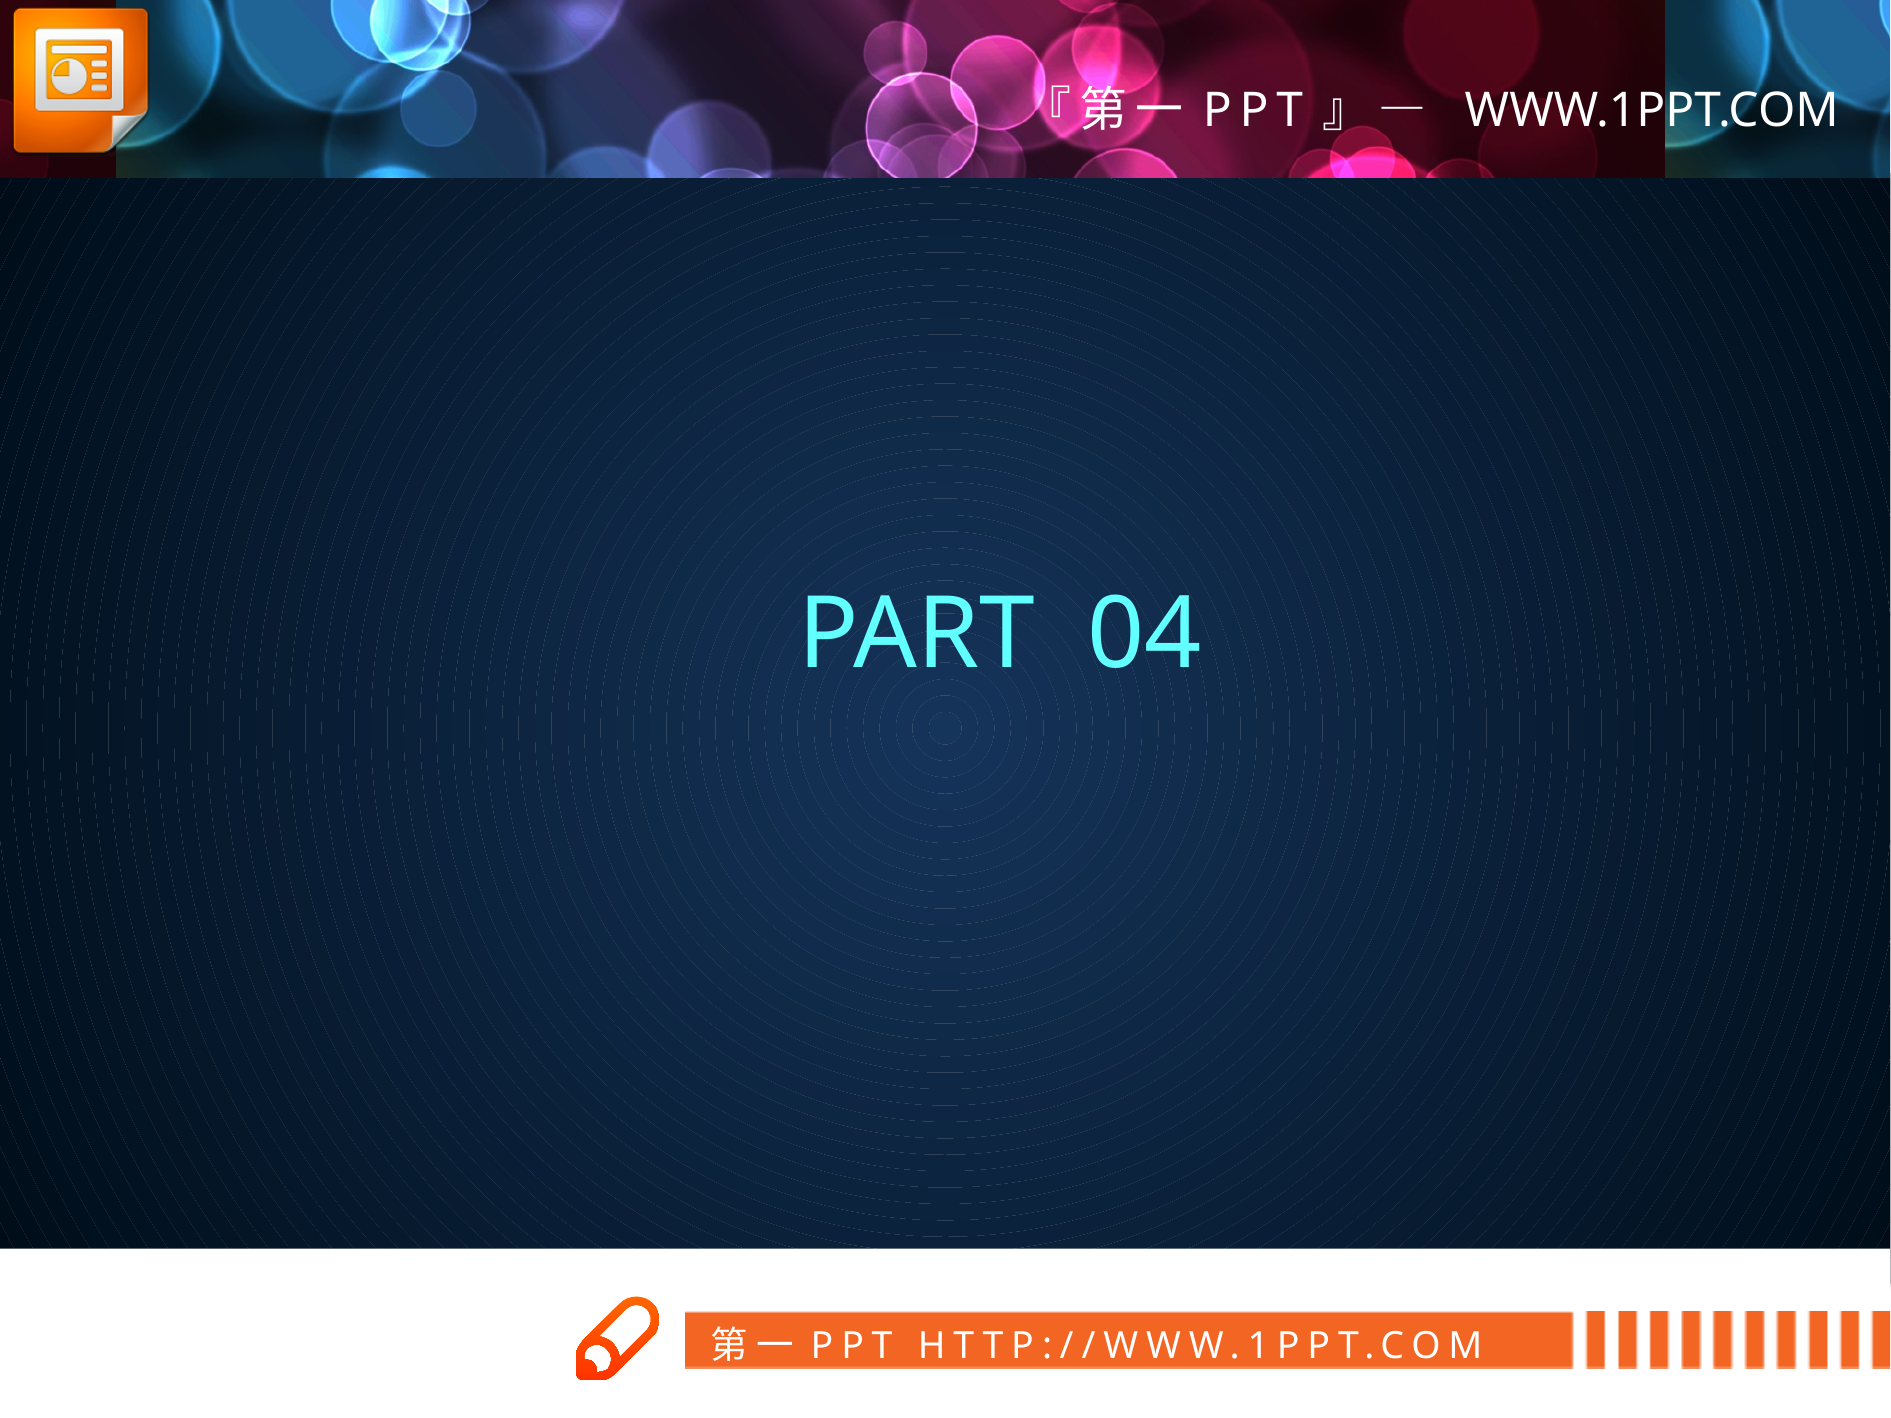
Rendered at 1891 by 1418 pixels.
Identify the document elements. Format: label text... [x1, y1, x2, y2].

picture [0, 0, 1891, 178]
picture [685, 1311, 1891, 1369]
text_box PART 04 [783, 560, 1217, 696]
